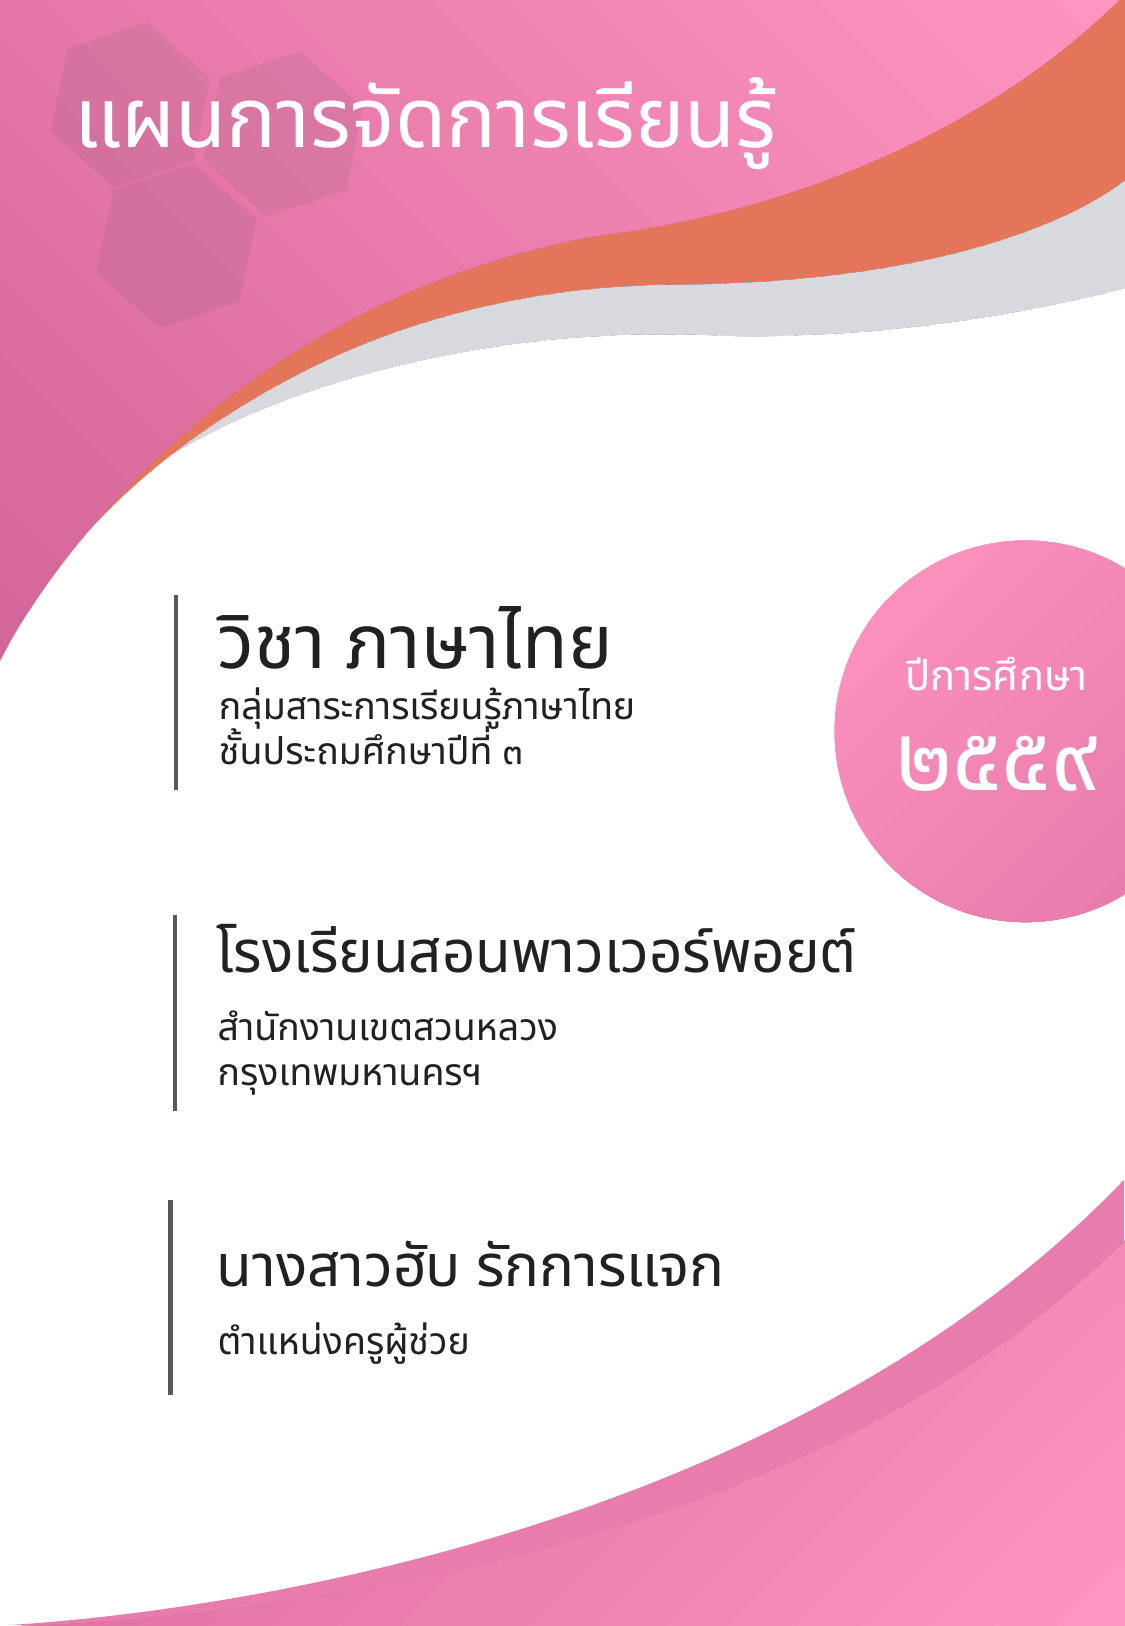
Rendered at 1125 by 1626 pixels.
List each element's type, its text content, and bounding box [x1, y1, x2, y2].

text_box ปีการศึกษา ๒๕๕๙ [813, 661, 1125, 817]
picture [0, 0, 1125, 661]
text_box สำนักงานเขตสวนหลวง กรุงเทพมหานครฯ [203, 995, 787, 1100]
text_box นางสาวฮับ รักการแจก [201, 1221, 817, 1306]
text_box [49, 1240, 1125, 1625]
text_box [50, 22, 363, 328]
text_box [854, 817, 1125, 906]
text_box กลุ่มสาระการเรียนรู้ภาษาไทย ชั้นประถมศึกษาปีที่ ๓ [204, 674, 788, 780]
text_box ตำแหน่งครูผู้ช่วย [203, 1309, 787, 1369]
text_box วิชา ภาษาไทย [203, 661, 787, 692]
text_box [8, 1179, 1125, 1625]
text_box โรงเรียนสอนพาวเวอร์พอยต์ [201, 906, 1125, 992]
